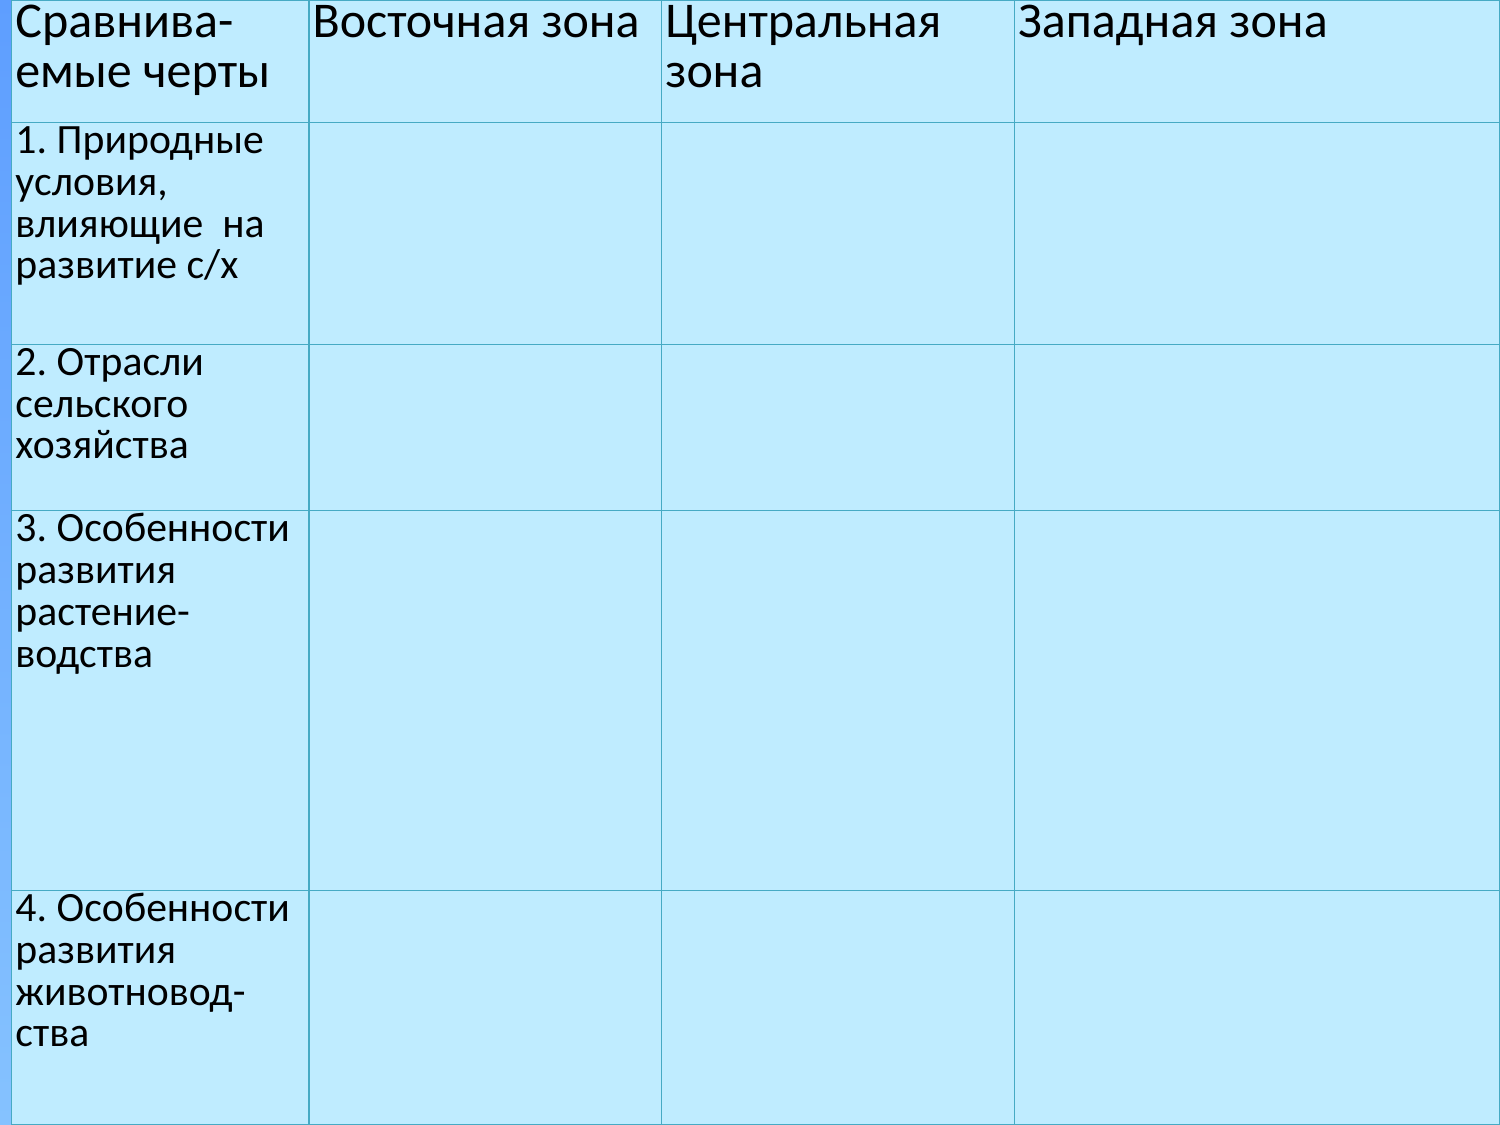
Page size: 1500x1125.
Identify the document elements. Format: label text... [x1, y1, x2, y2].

table_header Восточная зона [310, 1, 661, 122]
table_cell [310, 511, 661, 890]
table_cell [310, 345, 661, 510]
table_cell [662, 345, 1014, 510]
table_cell [310, 891, 661, 1124]
table_cell [1015, 511, 1499, 890]
table_cell [662, 123, 1014, 344]
table_cell 3. Особенности развития растение-водства [12, 511, 308, 890]
table_cell [310, 123, 661, 344]
table_header Сравнива-емые черты [12, 1, 308, 122]
table_cell [1015, 123, 1499, 344]
table_cell 2. Отрасли сельского хозяйства [12, 345, 308, 510]
table_header Западная зона [1015, 1, 1499, 122]
table_cell [662, 511, 1014, 890]
table_cell [1015, 345, 1499, 510]
table_cell [1015, 891, 1499, 1124]
table_header Центральная зона [662, 1, 1014, 122]
table_cell [662, 891, 1014, 1124]
table_cell 4. Особенности развития животновод-ства [12, 891, 308, 1124]
table_cell 1. Природные условия, влияющие на развитие с/х [12, 123, 308, 344]
